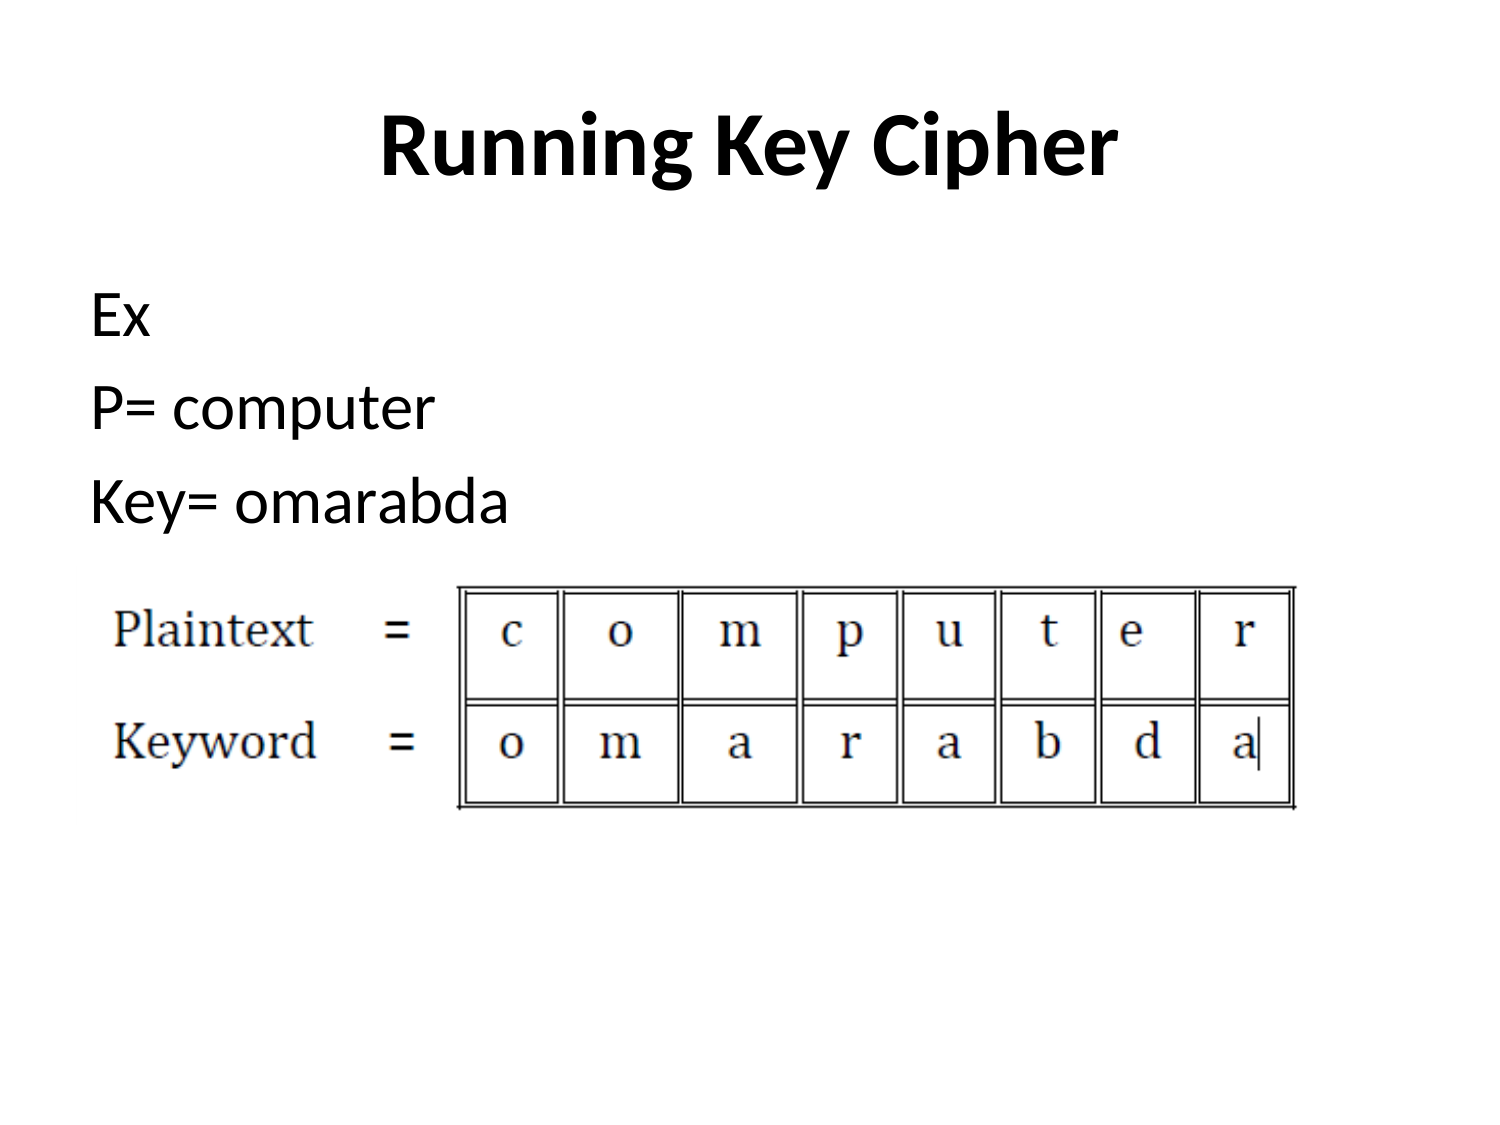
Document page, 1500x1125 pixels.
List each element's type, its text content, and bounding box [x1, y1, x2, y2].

title Running Key Cipher [75, 45, 1425, 233]
list Ex P= computer Key= omarabda [75, 262, 1425, 1005]
picture [74, 566, 1338, 826]
